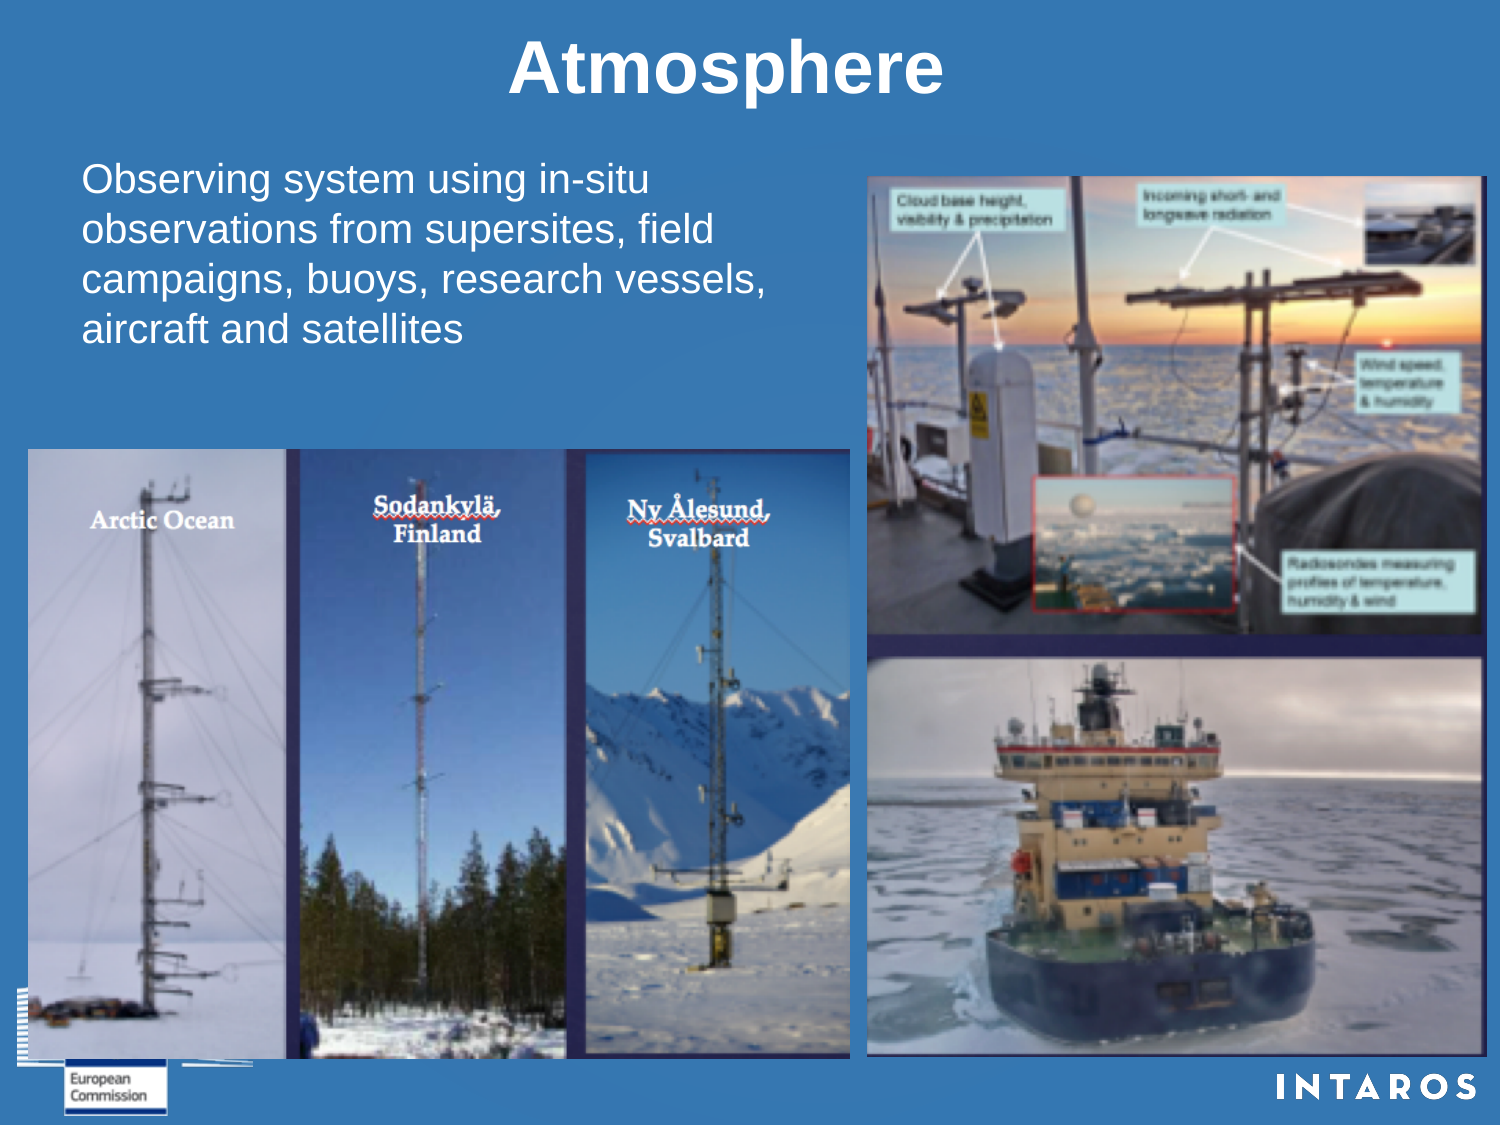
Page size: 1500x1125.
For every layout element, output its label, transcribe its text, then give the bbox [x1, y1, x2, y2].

picture [17, 448, 850, 1116]
picture [867, 175, 1487, 1100]
text_box Atmosphere [492, 11, 984, 116]
title Observing system using in-situ observations from supersites, field campaigns, buoys, research vessels, aircraft and satellites [66, 163, 806, 440]
